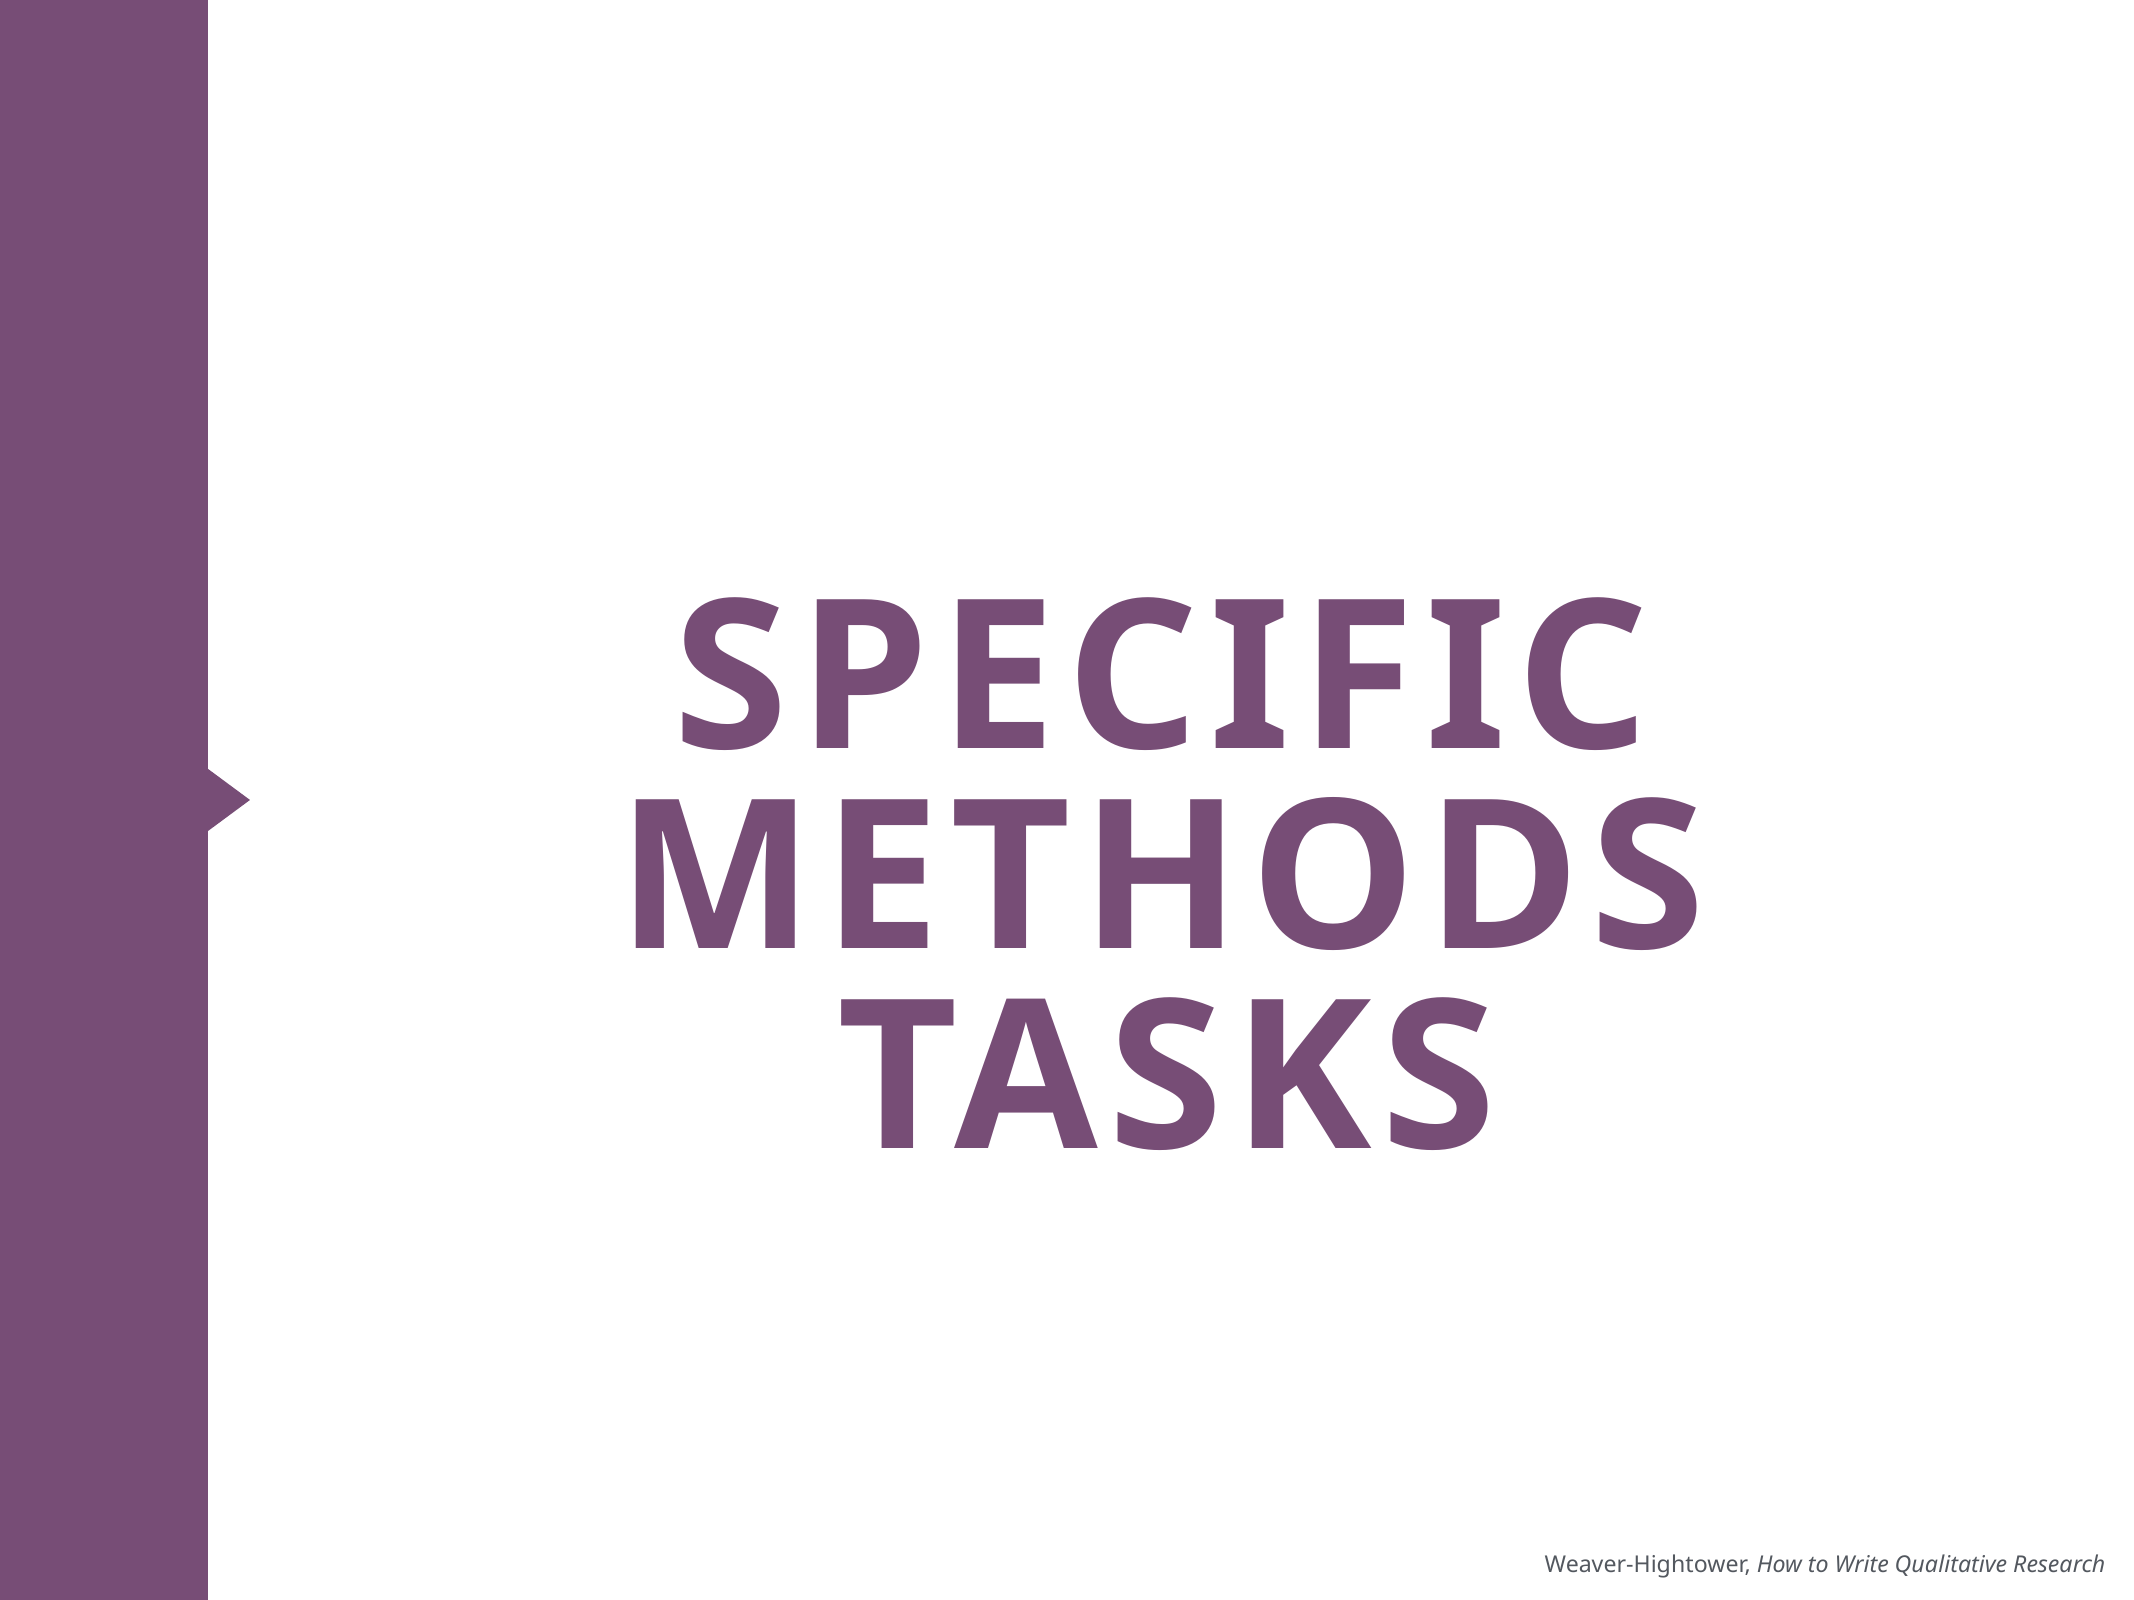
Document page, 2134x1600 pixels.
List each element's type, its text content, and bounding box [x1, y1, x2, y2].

title Specific Methods Tasks [333, 411, 2002, 1189]
